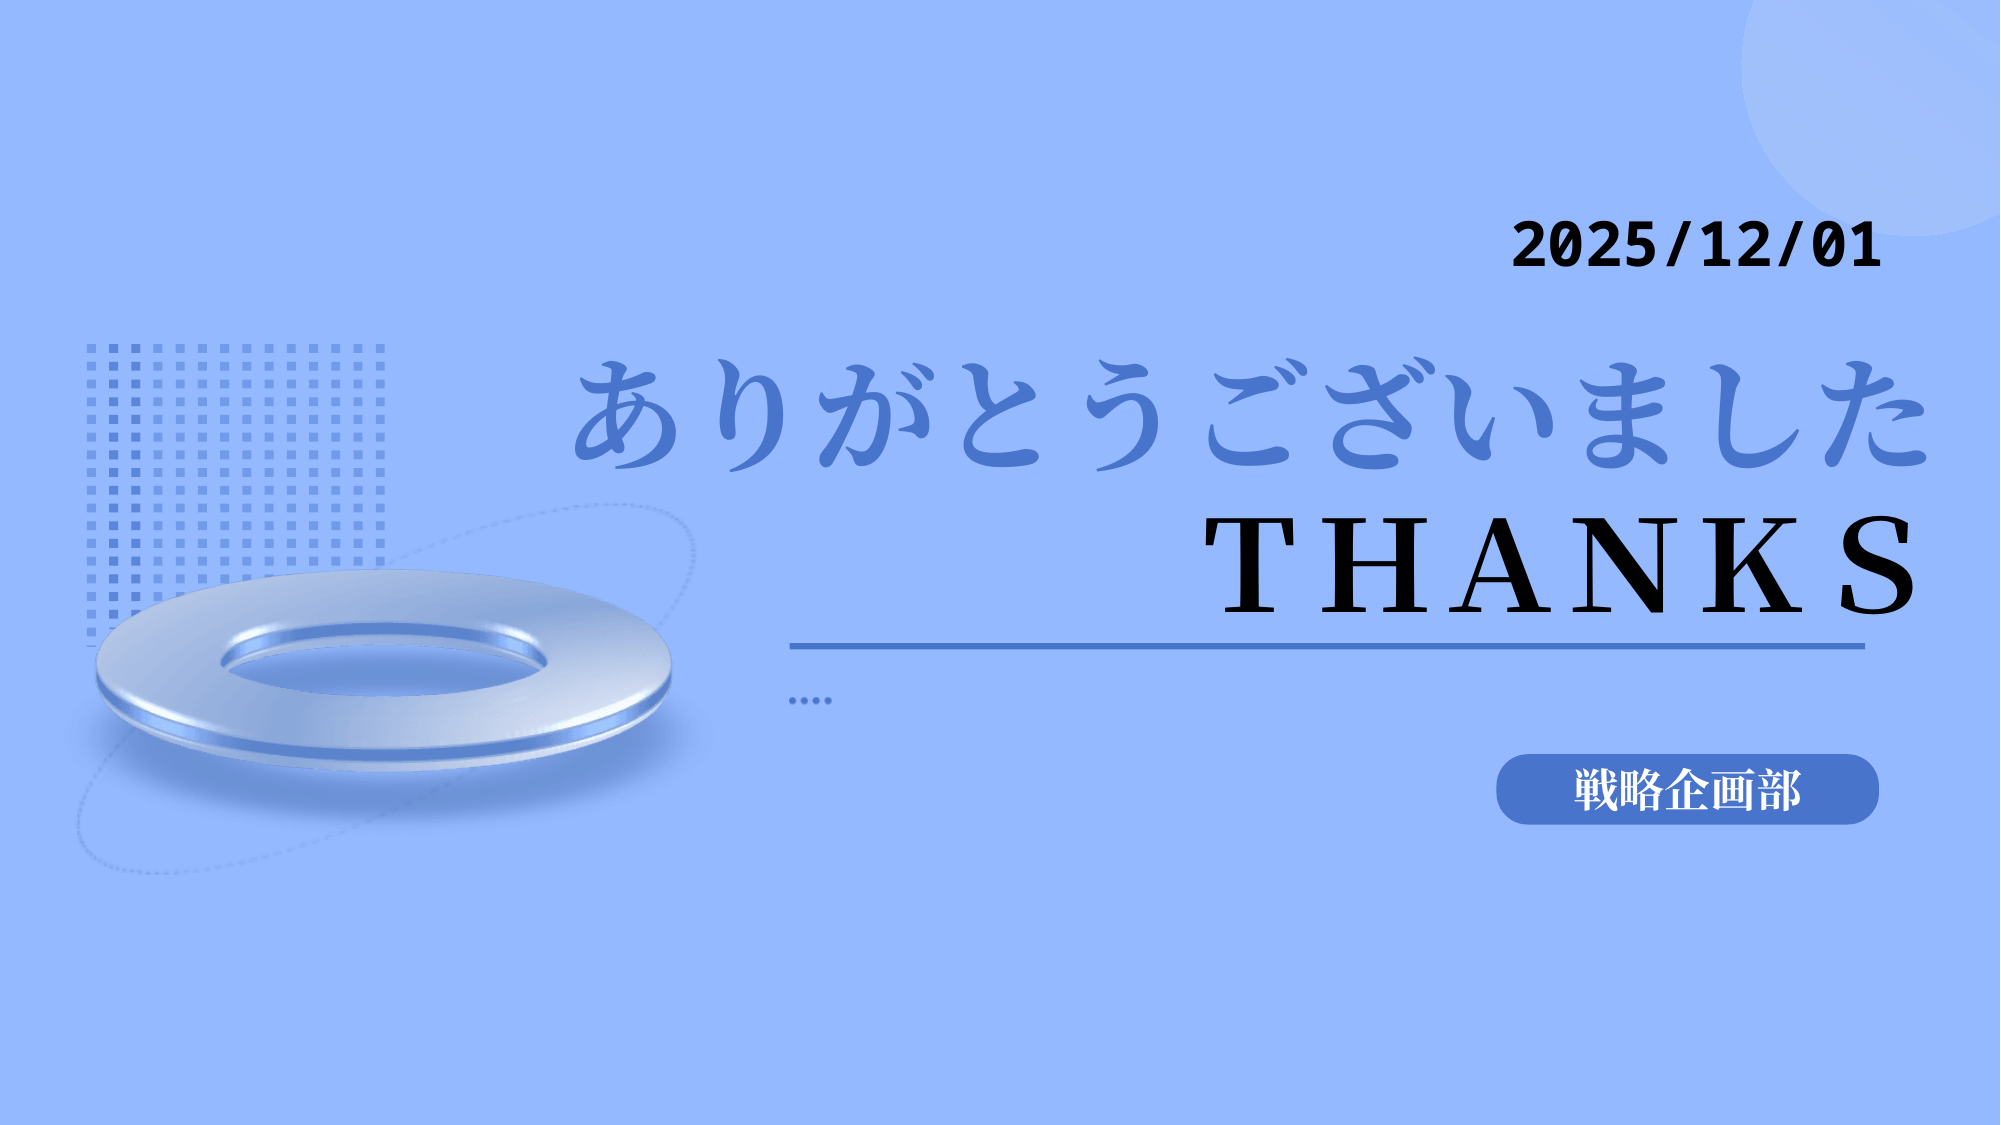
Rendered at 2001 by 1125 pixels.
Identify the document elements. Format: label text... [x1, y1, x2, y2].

text_box [1672, 0, 2000, 305]
text_box 戦略企画部 [1498, 753, 1877, 824]
picture [28, 431, 746, 948]
picture [789, 689, 839, 713]
text_box ありがとうございました ＴＨＡＮＫＳ [85, 331, 1953, 645]
text_box 2025/12/01 [144, 196, 1901, 305]
